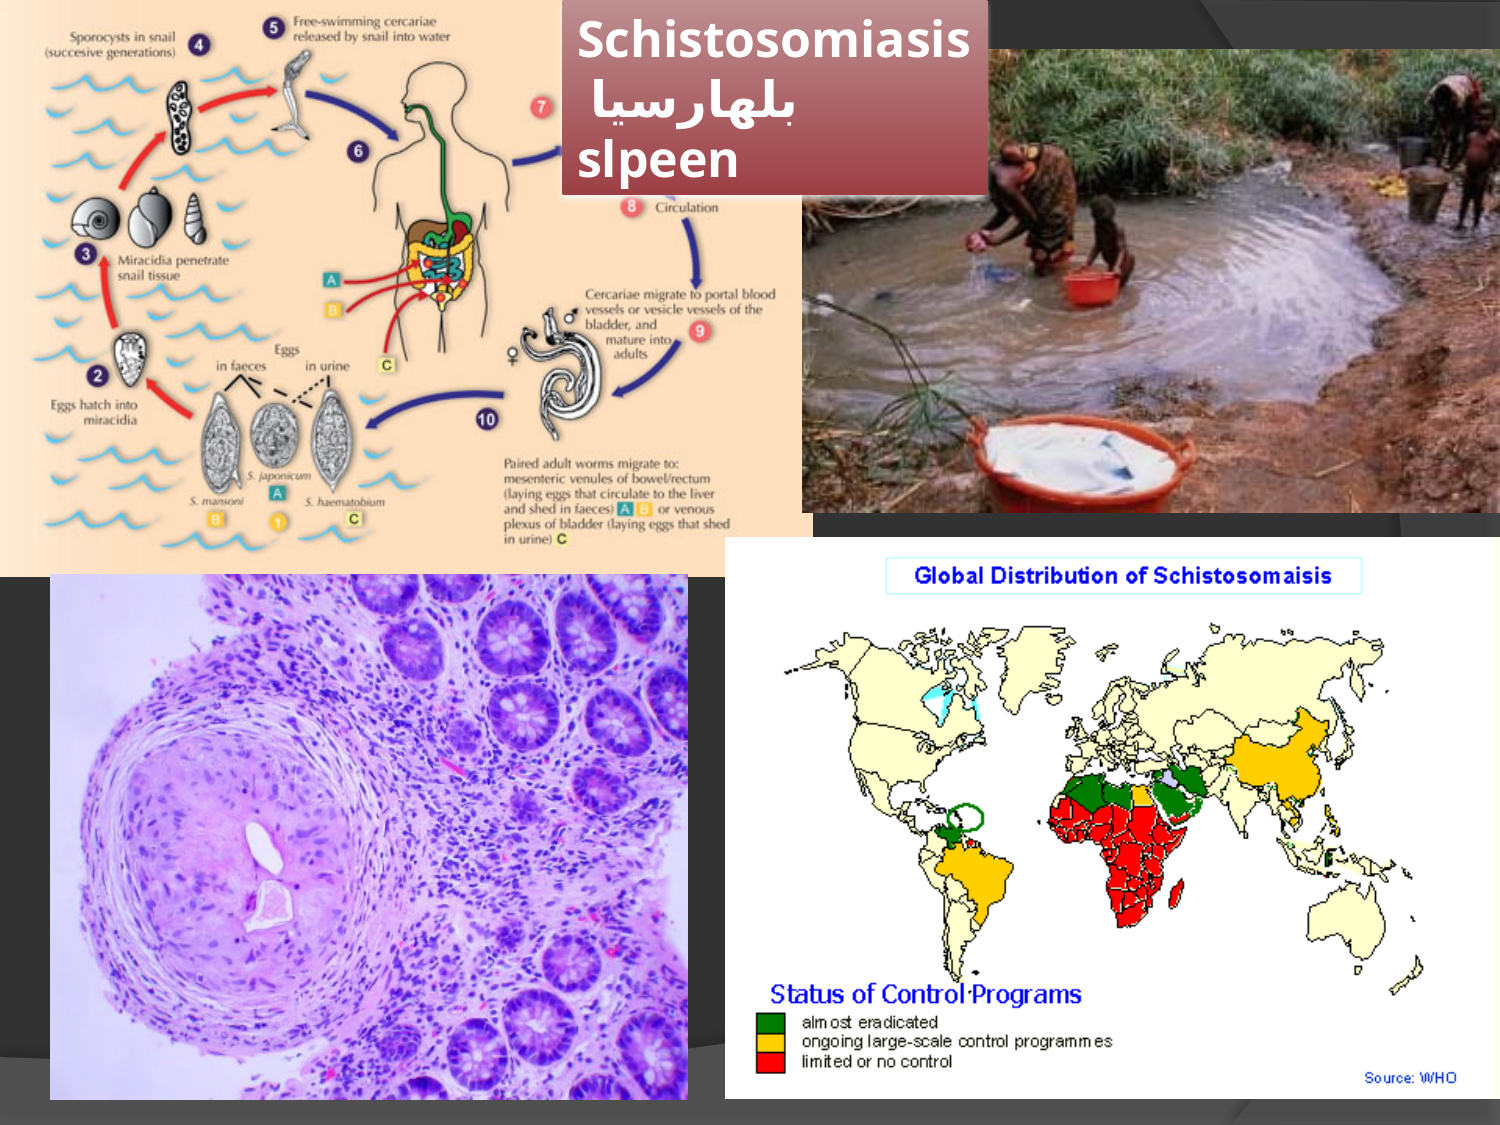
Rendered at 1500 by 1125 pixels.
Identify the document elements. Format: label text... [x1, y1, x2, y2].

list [0, 0, 813, 577]
picture [801, 49, 1500, 513]
text_box Schistosomiasis بلهارسيا slpeen [814, 0, 988, 47]
picture [49, 574, 688, 1101]
picture [724, 537, 1500, 1099]
